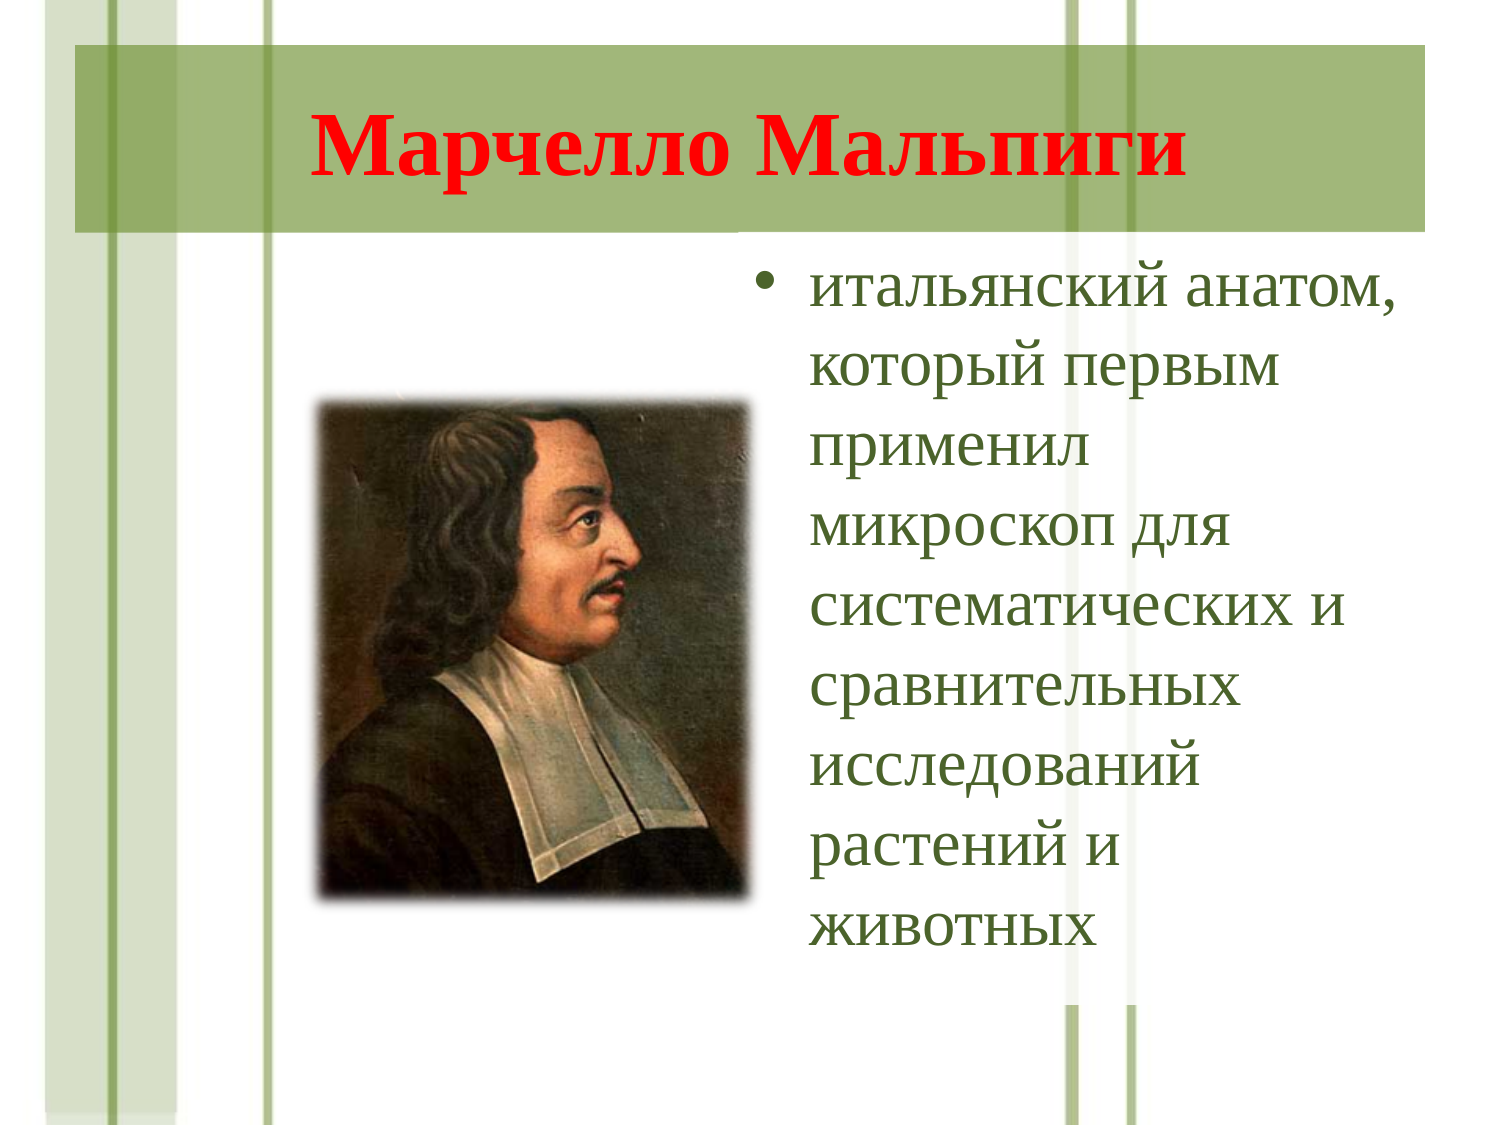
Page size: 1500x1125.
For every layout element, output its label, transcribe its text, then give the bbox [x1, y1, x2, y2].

list итальянский анатом, который первым применил микроскоп для систематических и сравнительных исследований растений и животных [738, 231, 1426, 1006]
picture [0, 0, 1500, 1125]
title Марчелло Мальпиги [74, 44, 1426, 233]
